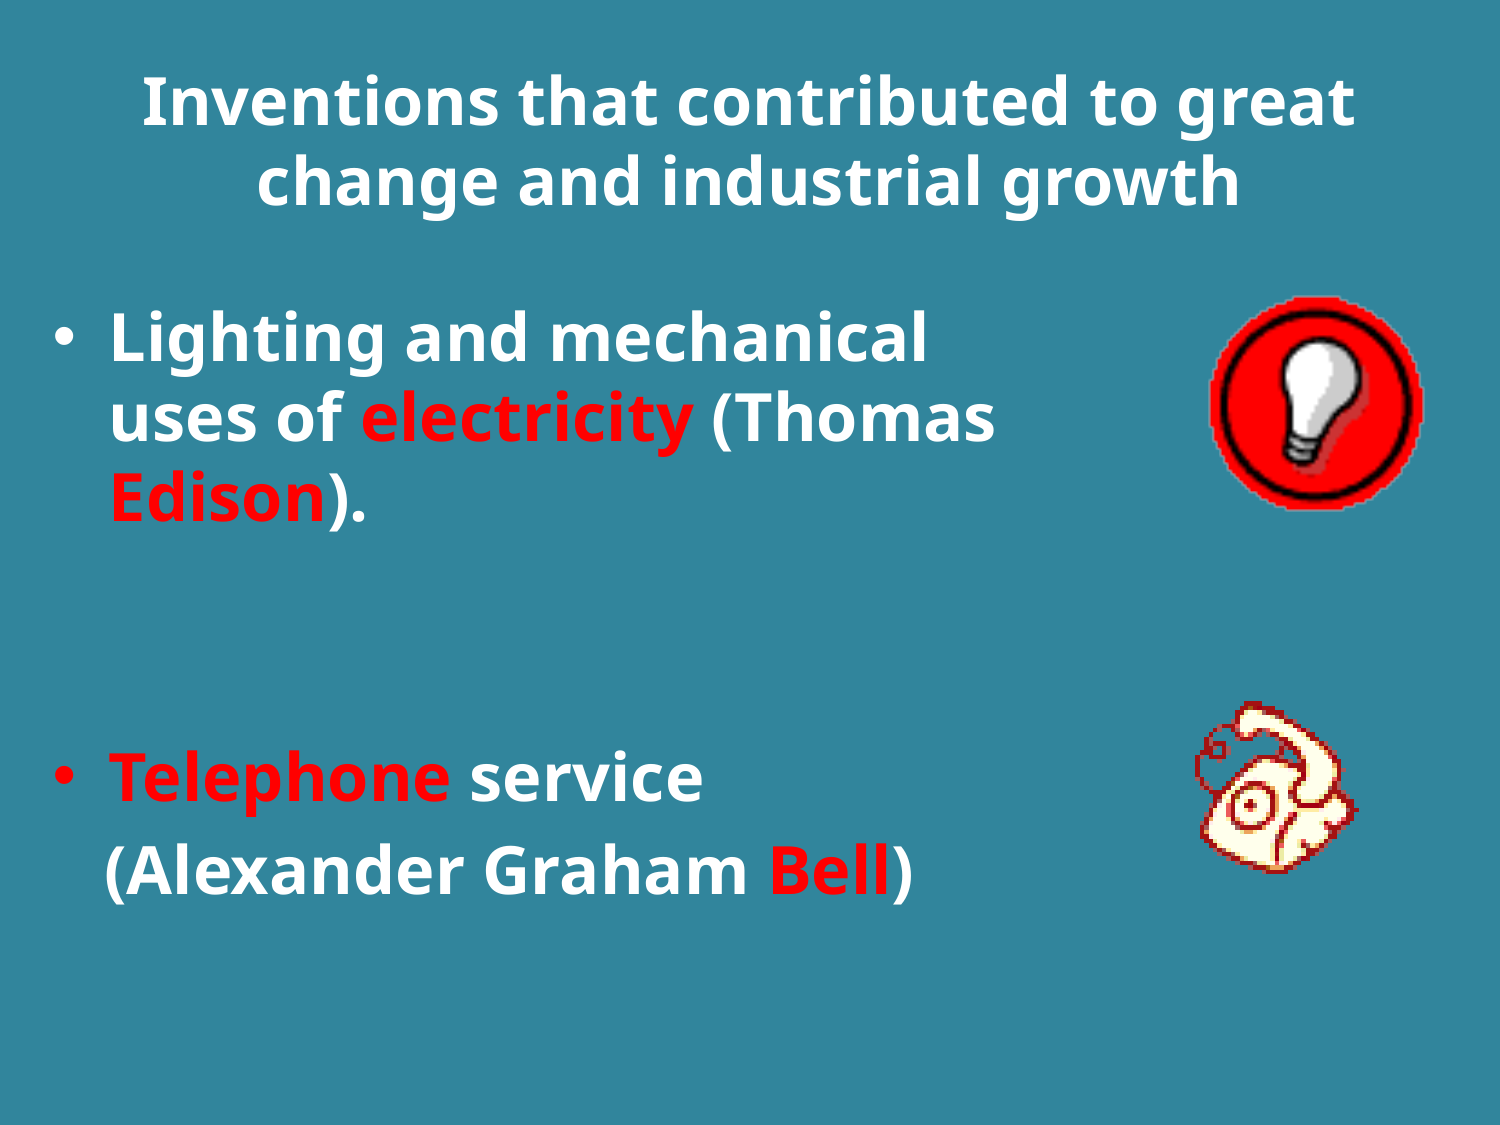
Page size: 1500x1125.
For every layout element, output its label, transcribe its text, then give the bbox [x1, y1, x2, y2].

title Inventions that contributed to great change and industrial growth [75, 45, 1425, 233]
list Lighting and mechanical uses of electricity (Thomas Edison). Telephone service (Alexander Graham Bell) [37, 287, 1088, 1030]
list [1199, 287, 1432, 519]
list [1187, 662, 1409, 879]
